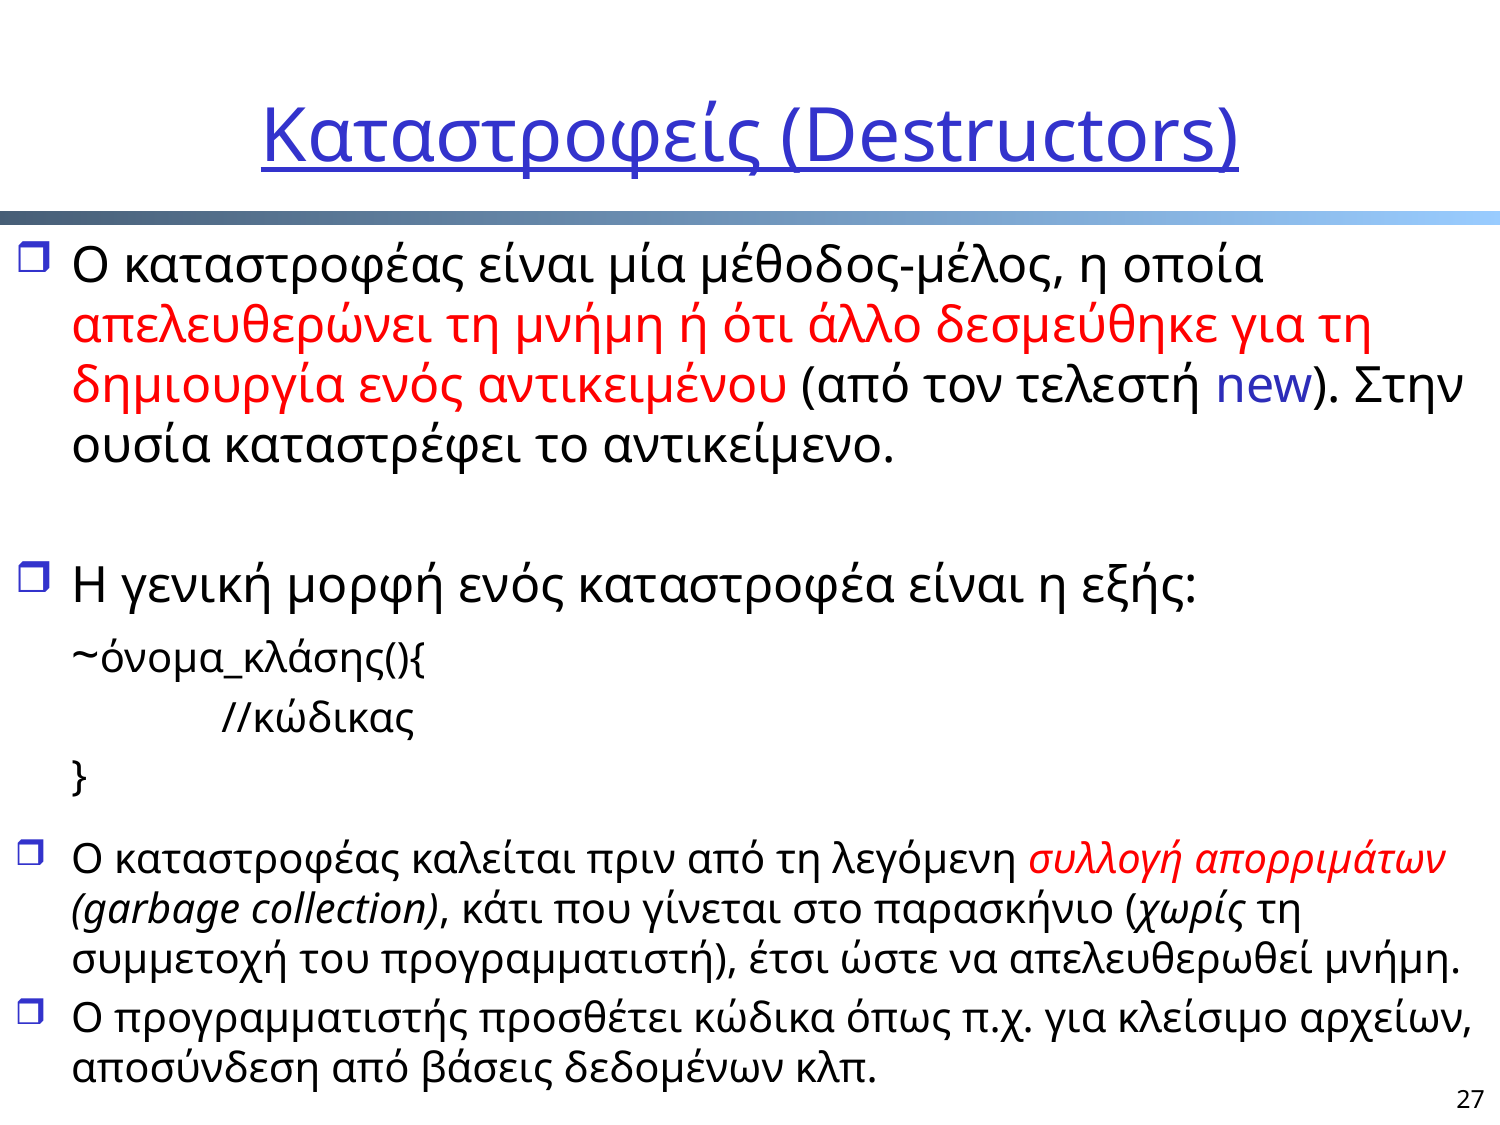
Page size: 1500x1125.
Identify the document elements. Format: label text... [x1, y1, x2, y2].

title Καταστροφείς (Destructors) [0, 37, 1500, 224]
list Ο καταστροφέας είναι μία μέθοδος-μέλος, η οποία απελευθερώνει τη μνήμη ή ότι άλλο δεσμεύθηκε για τη δημιουργία ενός αντικειμένου (από τον τελεστή new). Στην ουσία καταστρέφει το αντικείμενο. Η γενική μορφή ενός καταστροφέα είναι η εξής: ~όνομα_κλάσης(){ //κώδικας } [0, 224, 1500, 475]
text_box Ο καταστροφέας καλείται πριν από τη λεγόμενη συλλογή απορριμάτων (garbage collection), κάτι που γίνεται στο παρασκήνιο (χωρίς τη συμμετοχή του προγραμματιστή), έτσι ώστε να απελευθερωθεί μνήμη. Ο προγραμματιστής προσθέτει κώδικα όπως π.χ. για κλείσιμο αρχείων, αποσύνδεση από βάσεις δεδομένων κλπ. [0, 824, 1500, 1125]
